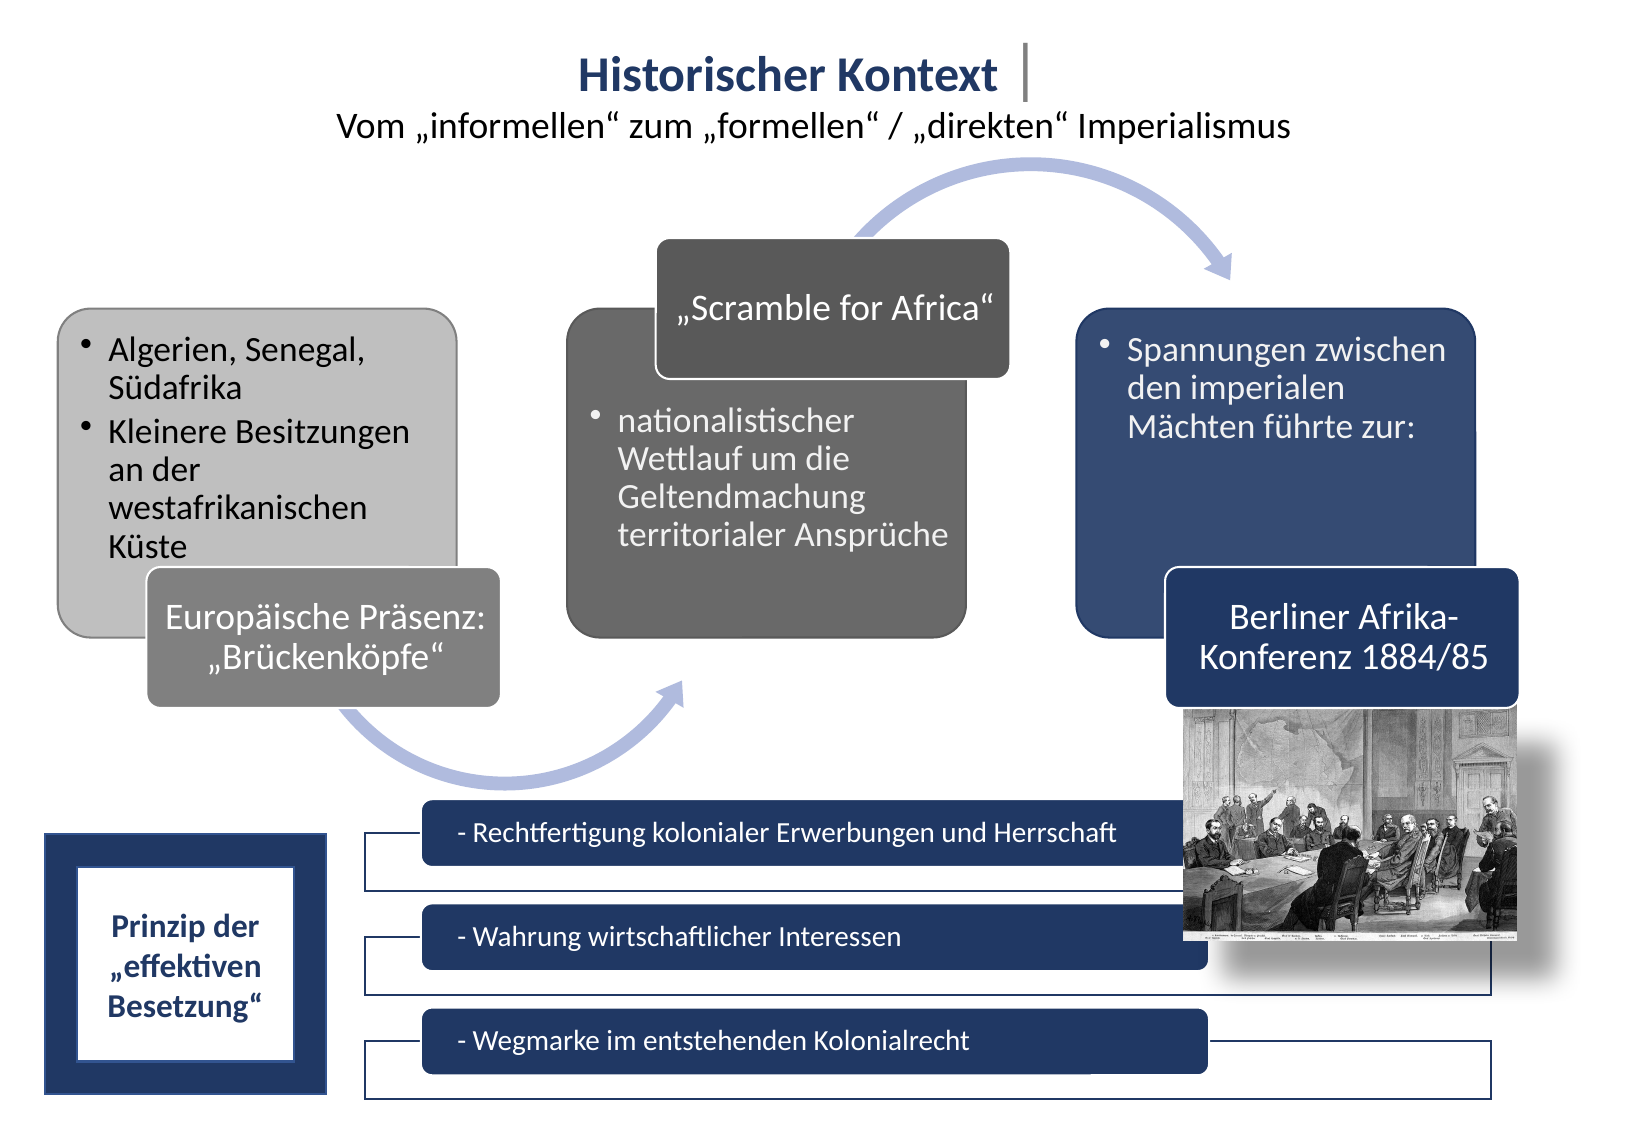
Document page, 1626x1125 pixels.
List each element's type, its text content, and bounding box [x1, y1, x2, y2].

picture [1183, 845, 1517, 941]
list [57, 101, 1520, 845]
text_box Prinzip der „effektiven Besetzung“ [44, 833, 327, 1095]
title Historischer Kontext | Vom „informellen“ zum „formellen“ / „direkten“ Imperialismus [83, 19, 1546, 161]
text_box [364, 845, 1491, 1100]
